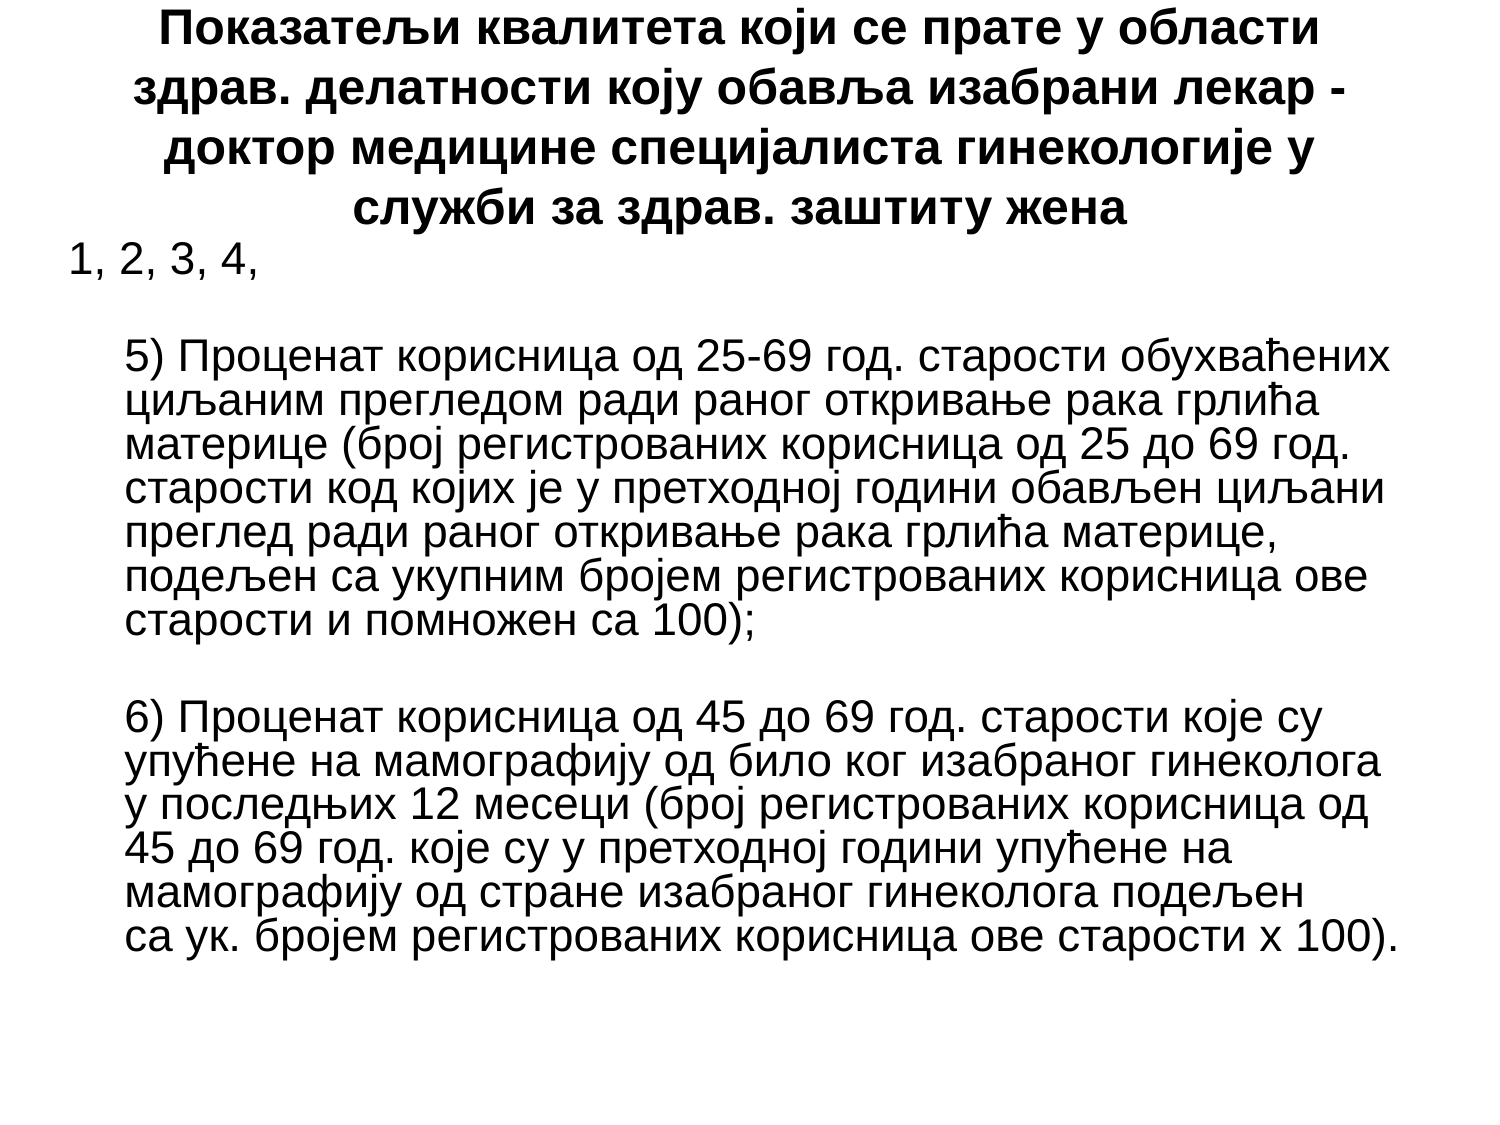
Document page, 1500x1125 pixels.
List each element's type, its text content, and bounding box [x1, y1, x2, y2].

title Показатељи квалитета који се прате у области здрав. делатности коју обавља изабрани лекар - доктор медицине специјалиста гинекологије у служби за здрав. заштиту жена [64, 33, 1415, 197]
list 1, 2, 3, 4, 5) Проценат корисница од 25-69 год. старости обухваћених циљаним прегледом ради раног откривање рака грлића материце (број регистрованих корисница од 25 до 69 год. старости код којих је у претходној години обављен циљани преглед ради раног откривање рака грлића материце, подељен са укупним бројем регистрованих корисница ове старости и помножен са 100); 6) Проценат корисница од 45 до 69 год. старости које су упућене на мамографију од било ког изабраног гинеколога у последњих 12 месеци (број регистрованих корисница од 45 до 69 год. које су у претходној години упућене на мамографију од стране изабраног гинеколога подељен са ук. бројем регистрованих корисница ове старости x 100). [53, 231, 1427, 975]
